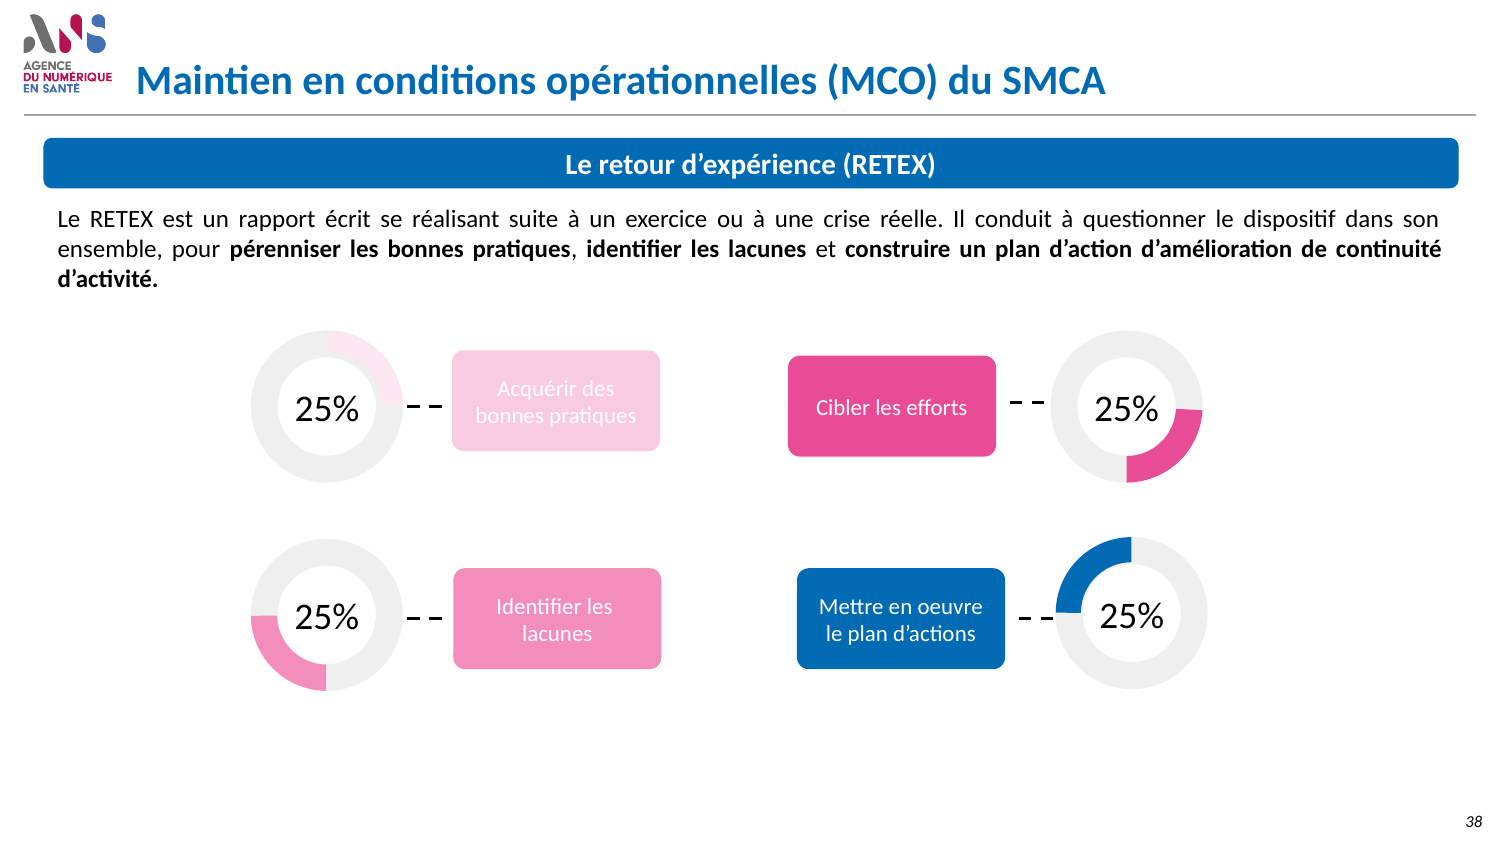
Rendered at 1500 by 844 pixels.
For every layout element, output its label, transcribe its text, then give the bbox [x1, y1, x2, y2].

text_box Acquérir des bonnes pratiques [452, 350, 661, 452]
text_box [1055, 536, 1208, 690]
text_box Le RETEX est un rapport écrit se réalisant suite à un exercice ou à une crise réelle. Il conduit à questionner le dispositif dans son ensemble, pour pérenniser les bonnes pratiques, identifier les lacunes et construire un plan d’action d’amélioration de continuité d’activité. [42, 187, 1458, 266]
text_box Cibler les efforts [787, 355, 997, 457]
title Maintien en conditions opérationnelles (MCO) du SMCA [135, 14, 1459, 103]
text_box 38 [1447, 798, 1500, 844]
text_box Le retour d’expérience (RETEX) [43, 137, 1459, 187]
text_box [250, 538, 404, 692]
picture [23, 14, 112, 93]
text_box Mettre en oeuvre le plan d’actions [796, 568, 1006, 670]
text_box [1050, 330, 1203, 483]
text_box Identifier les lacunes [453, 568, 662, 670]
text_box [250, 330, 404, 483]
